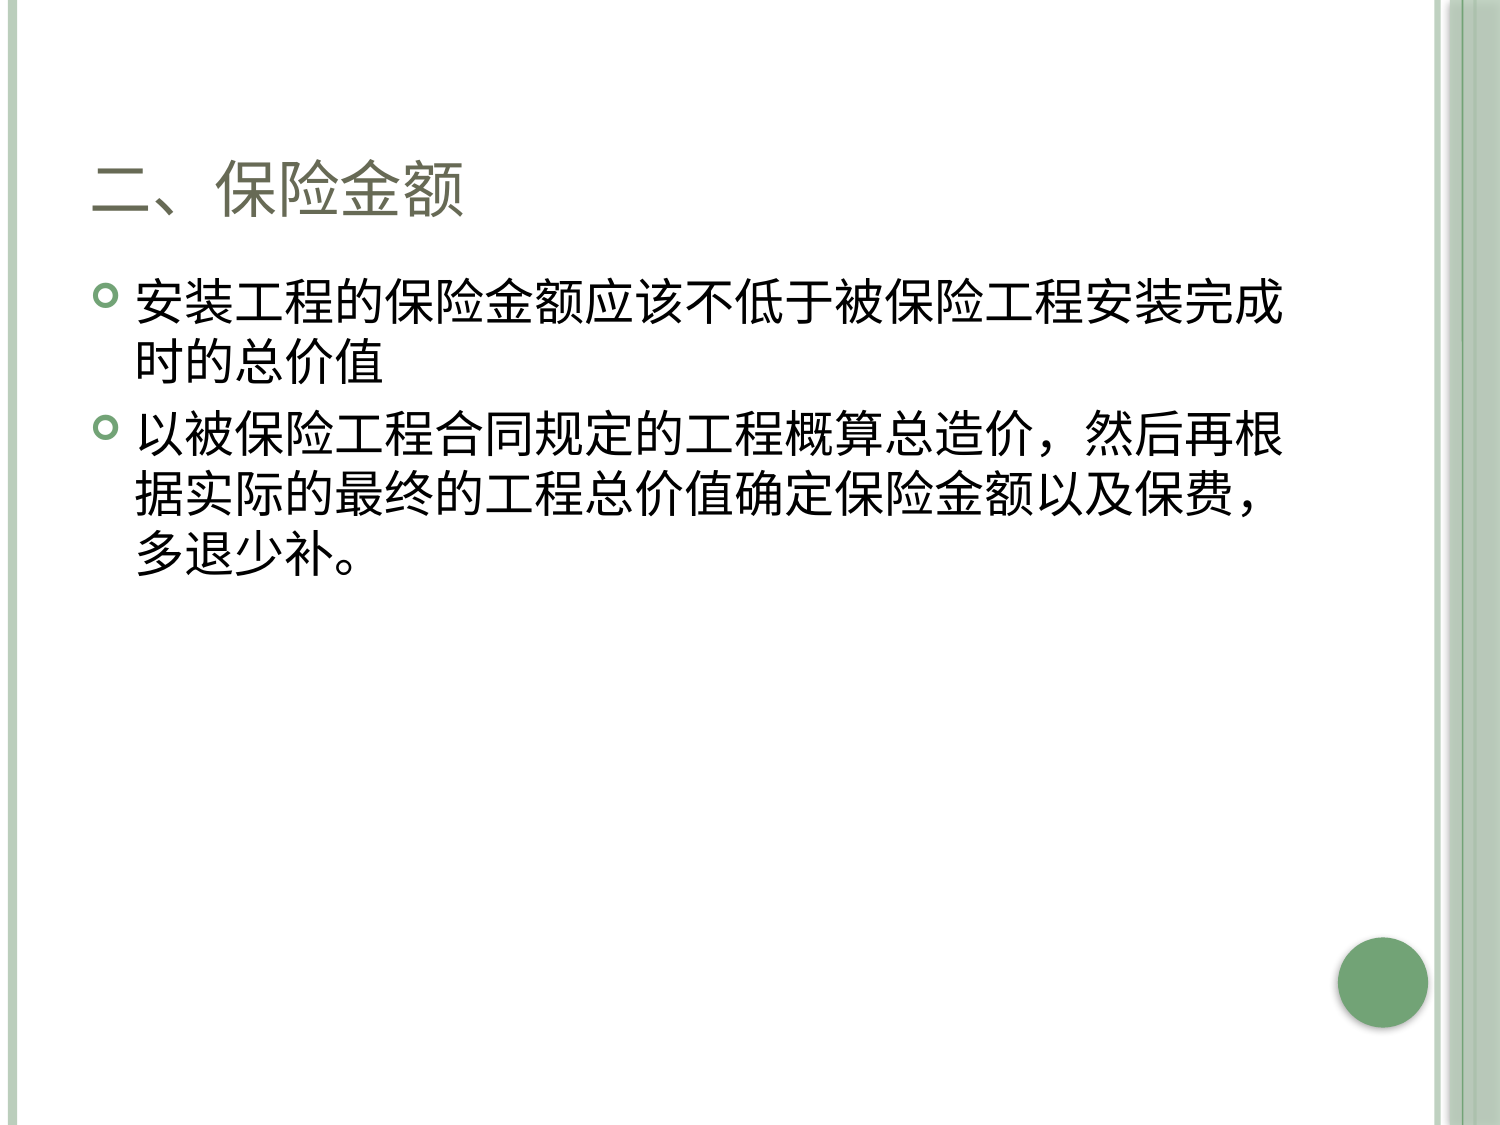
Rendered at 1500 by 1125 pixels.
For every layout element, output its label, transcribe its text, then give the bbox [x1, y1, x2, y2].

title 二、保险金额 [75, 45, 1300, 233]
list 安装工程的保险金额应该不低于被保险工程安装完成时的总价值 以被保险工程合同规定的工程概算总造价，然后再根据实际的最终的工程总价值确定保险金额以及保费，多退少补。 [74, 262, 1301, 1063]
